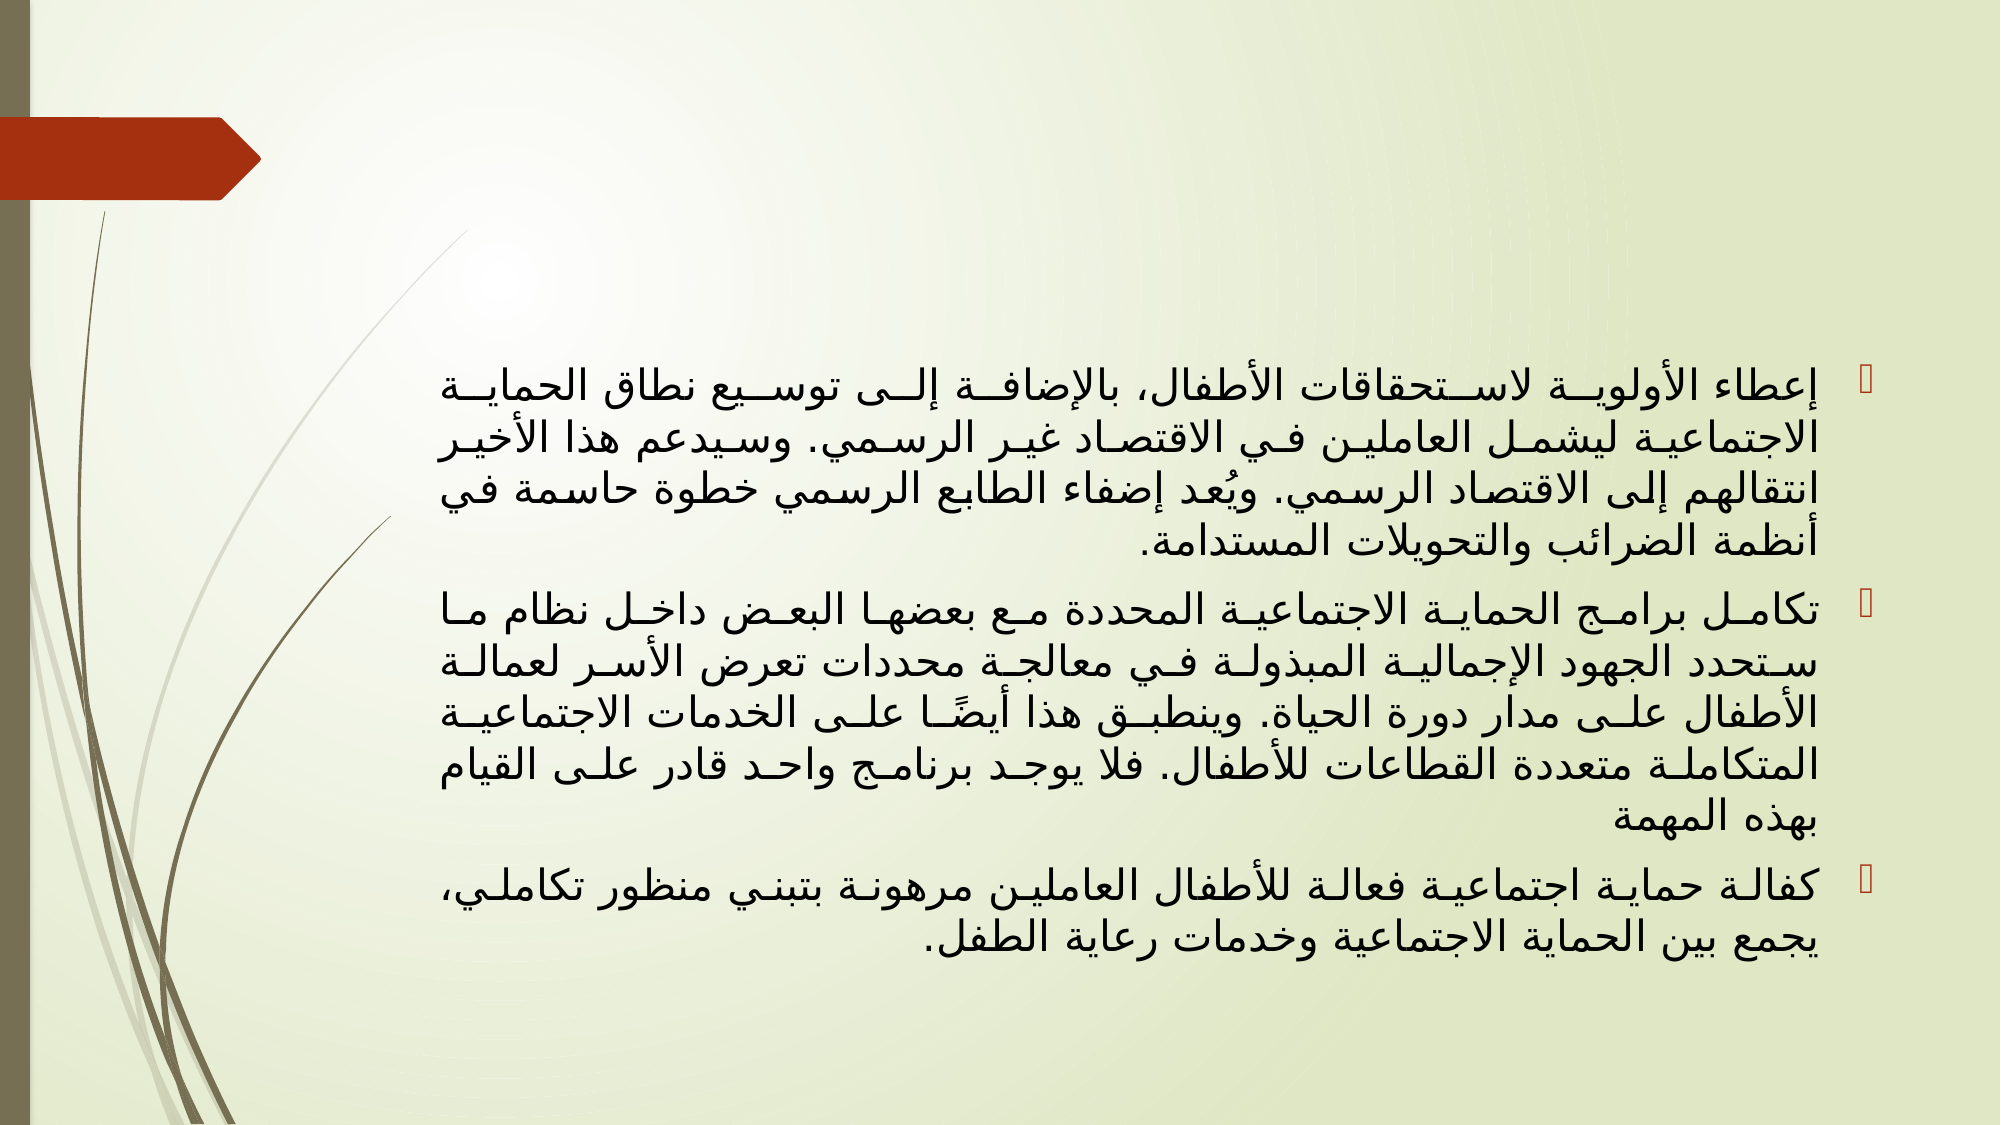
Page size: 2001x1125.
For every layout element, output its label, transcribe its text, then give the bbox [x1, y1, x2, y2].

list إعطاء الأولوية لاستحقاقات الأطفال، بالإضافة إلى توسيع نطاق الحماية الاجتماعية ليشمل العاملين في الاقتصاد غير الرسمي. وسيدعم هذا الأخير انتقالهم إلى الاقتصاد الرسمي. ويُعد إضفاء الطابع الرسمي خطوة حاسمة في أنظمة الضرائب والتحويلات المستدامة. تكامل برامج الحماية الاجتماعية المحددة مع بعضها البعض داخل نظام ما ستحدد الجهود الإجمالية المبذولة في معالجة محددات تعرض الأسر لعمالة الأطفال على مدار دورة الحياة. وينطبق هذا أيضًا على الخدمات الاجتماعية المتكاملة متعددة القطاعات للأطفال. فلا يوجد برنامج واحد قادر على القيام بهذه المهمة كفالة حماية اجتماعية فعالة للأطفال العاملين مرهونة بتبني منظور تكاملي، يجمع بين الحماية الاجتماعية وخدمات رعاية الطفل. [424, 350, 1888, 970]
